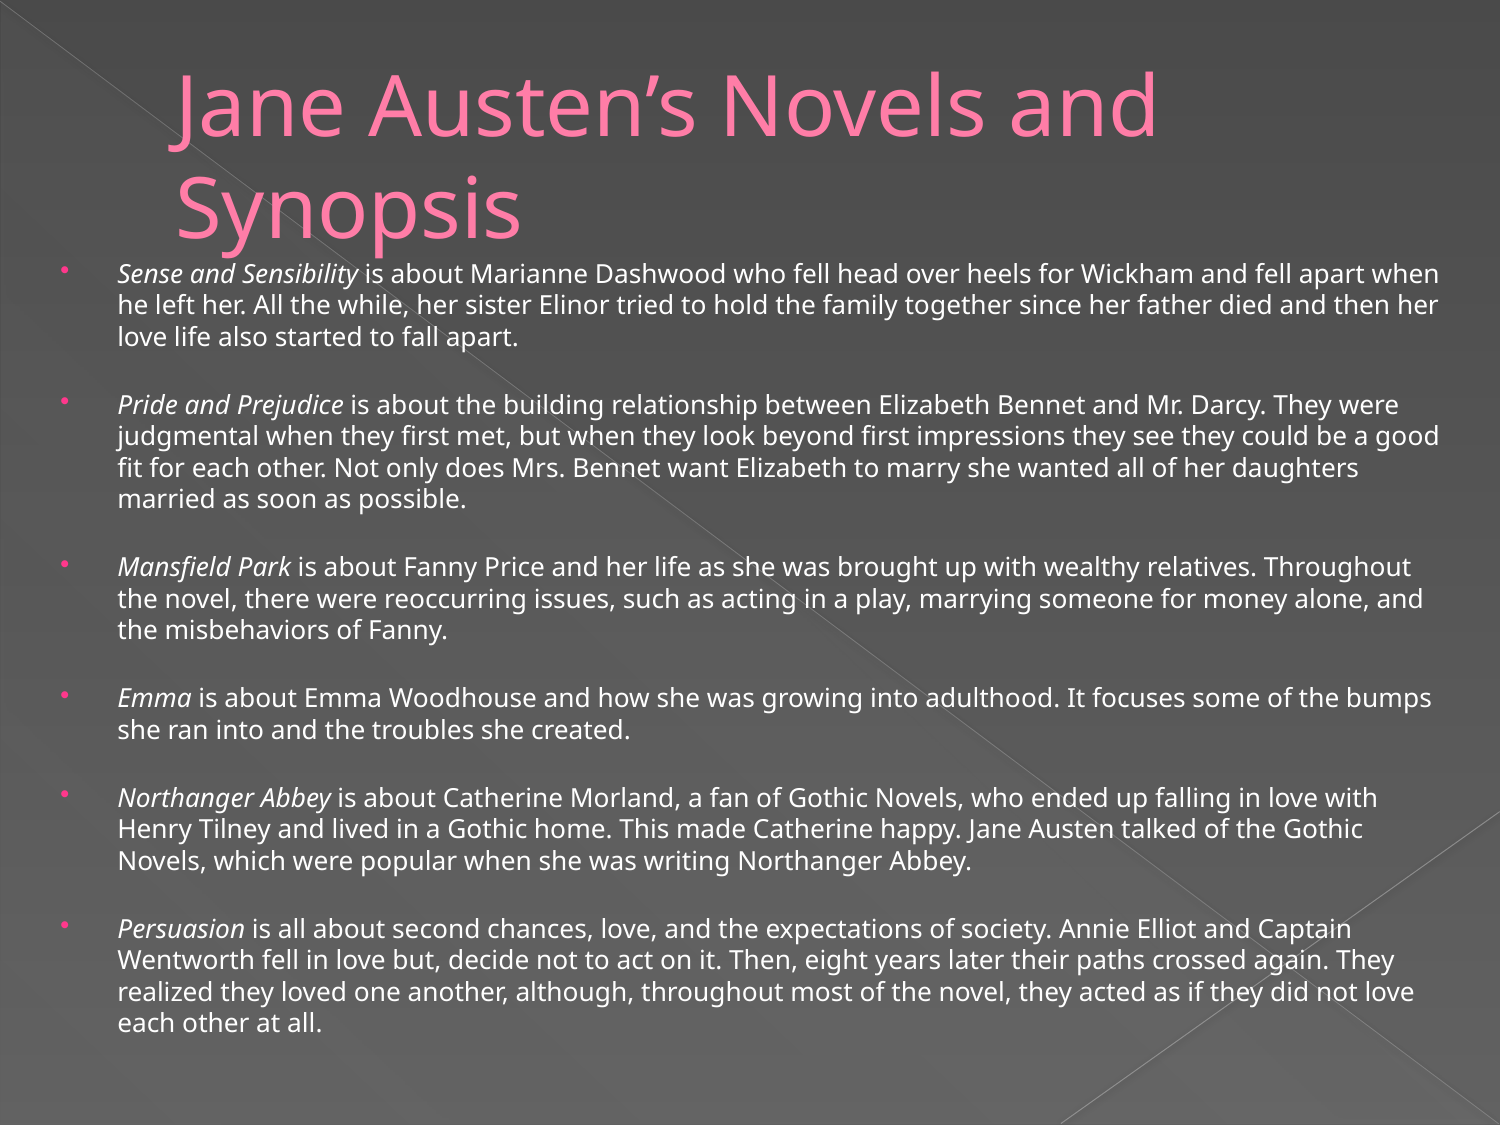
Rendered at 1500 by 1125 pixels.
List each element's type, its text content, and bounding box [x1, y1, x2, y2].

title Jane Austen’s Novels and Synopsis [75, 43, 1425, 249]
list Sense and Sensibility is about Marianne Dashwood who fell head over heels for Wickham and fell apart when he left her. All the while, her sister Elinor tried to hold the family together since her father died and then her love life also started to fall apart. Pride and Prejudice is about the building relationship between Elizabeth Bennet and Mr. Darcy. They were judgmental when they first met, but when they look beyond first impressions they see they could be a good fit for each other. Not only does Mrs. Bennet want Elizabeth to marry she wanted all of her daughters married as soon as possible. Mansfield Park is about Fanny Price and her life as she was brought up with wealthy relatives. Throughout the novel, there were reoccurring issues, such as acting in a play, marrying someone for money alone, and the misbehaviors of Fanny. Emma is about Emma Woodhouse and how she was growing into adulthood. It focuses some of the bumps she ran into and the troubles she created. Northanger Abbey is about Catherine Morland, a fan of Gothic Novels, who ended up falling in love with Henry Tilney and lived in a Gothic home. This made Catherine happy. Jane Austen talked of the Gothic Novels, which were popular when she was writing Northanger Abbey. Persuasion is all about second chances, love, and the expectations of society. Annie Elliot and Captain Wentworth fell in love but, decide not to act on it. Then, eight years later their paths crossed again. They realized they loved one another, although, throughout most of the novel, they acted as if they did not love each other at all. [37, 249, 1463, 1059]
